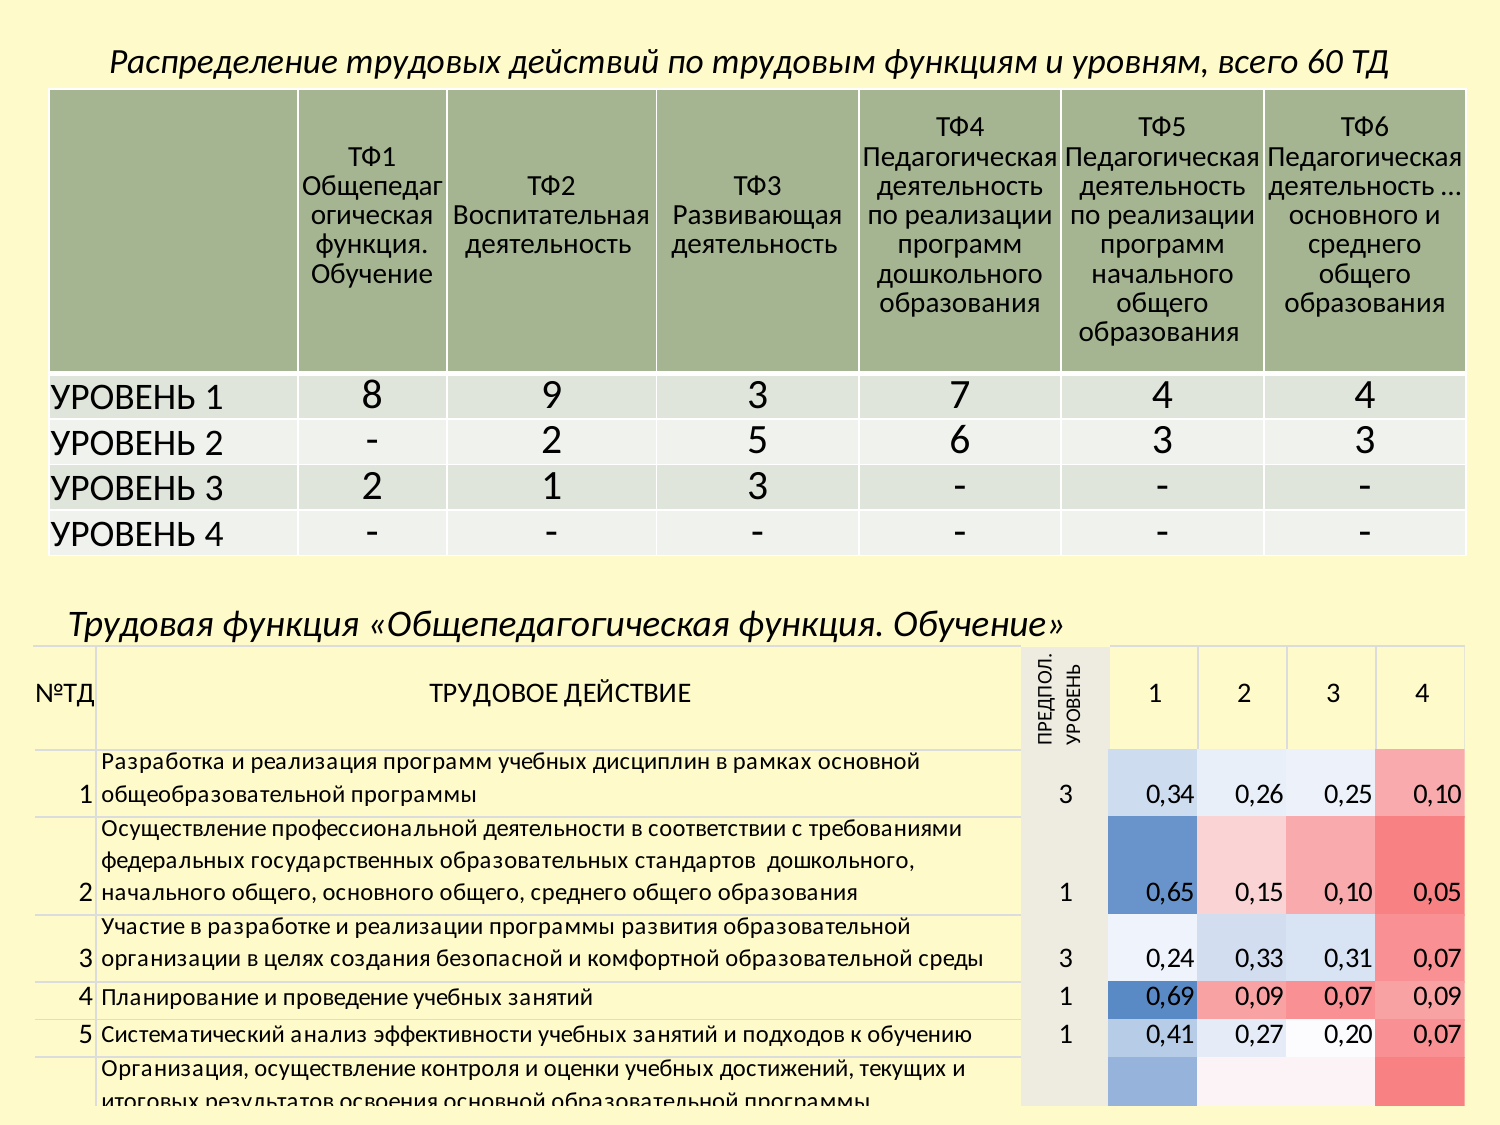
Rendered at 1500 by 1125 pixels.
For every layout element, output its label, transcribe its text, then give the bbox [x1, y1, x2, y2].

table_cell 2 [448, 420, 656, 464]
table_cell - [860, 511, 1060, 555]
text_box Распределение трудовых действий по трудовым функциям и уровням, всего 60 ТД [94, 30, 1405, 89]
table_cell 2 [299, 465, 446, 509]
table_cell 6 [860, 420, 1060, 464]
table_cell 4 [1062, 376, 1263, 418]
table_cell УРОВЕНЬ 3 [50, 465, 297, 509]
table_header ТФ2 Воспитательная деятельность [448, 90, 656, 371]
table_cell - [1265, 465, 1465, 509]
table_cell - [1062, 465, 1263, 509]
table_cell - [657, 511, 858, 555]
table_header ТФ3 Развивающая деятельность [657, 90, 858, 371]
table_cell 4 [1265, 376, 1465, 418]
table_cell УРОВЕНЬ 1 [50, 376, 297, 418]
table_cell 8 [299, 376, 446, 418]
table_cell 3 [657, 376, 858, 418]
table_cell 3 [657, 465, 858, 509]
table_cell - [448, 511, 656, 555]
table_cell 7 [860, 376, 1060, 418]
table_header [50, 90, 297, 371]
table_cell - [1265, 511, 1465, 555]
table_cell УРОВЕНЬ 2 [50, 420, 297, 464]
table_cell - [299, 511, 446, 555]
table_header ТФ4 Педагогическая деятельность по реализации программ дошкольного образования [860, 90, 1060, 371]
table_header ТФ5 Педагогическая деятельность по реализации программ начального общего образования [1062, 90, 1263, 371]
table_header ТФ6 Педагогическая деятельность … основного и среднего общего образования [1265, 90, 1465, 371]
picture [32, 644, 1467, 1106]
table_cell - [860, 465, 1060, 509]
text_box Трудовая функция «Общепедагогическая функция. Обучение» [53, 592, 1376, 643]
table_cell - [1062, 511, 1263, 555]
table_cell - [299, 420, 446, 464]
table_cell 3 [1265, 420, 1465, 464]
table_cell 3 [1062, 420, 1263, 464]
table_cell 5 [657, 420, 858, 464]
table_cell 1 [448, 465, 656, 509]
table_cell 9 [448, 376, 656, 418]
table_header ТФ1 Общепедагогическая функция. Обучение [299, 90, 446, 371]
table_cell УРОВЕНЬ 4 [50, 511, 297, 555]
